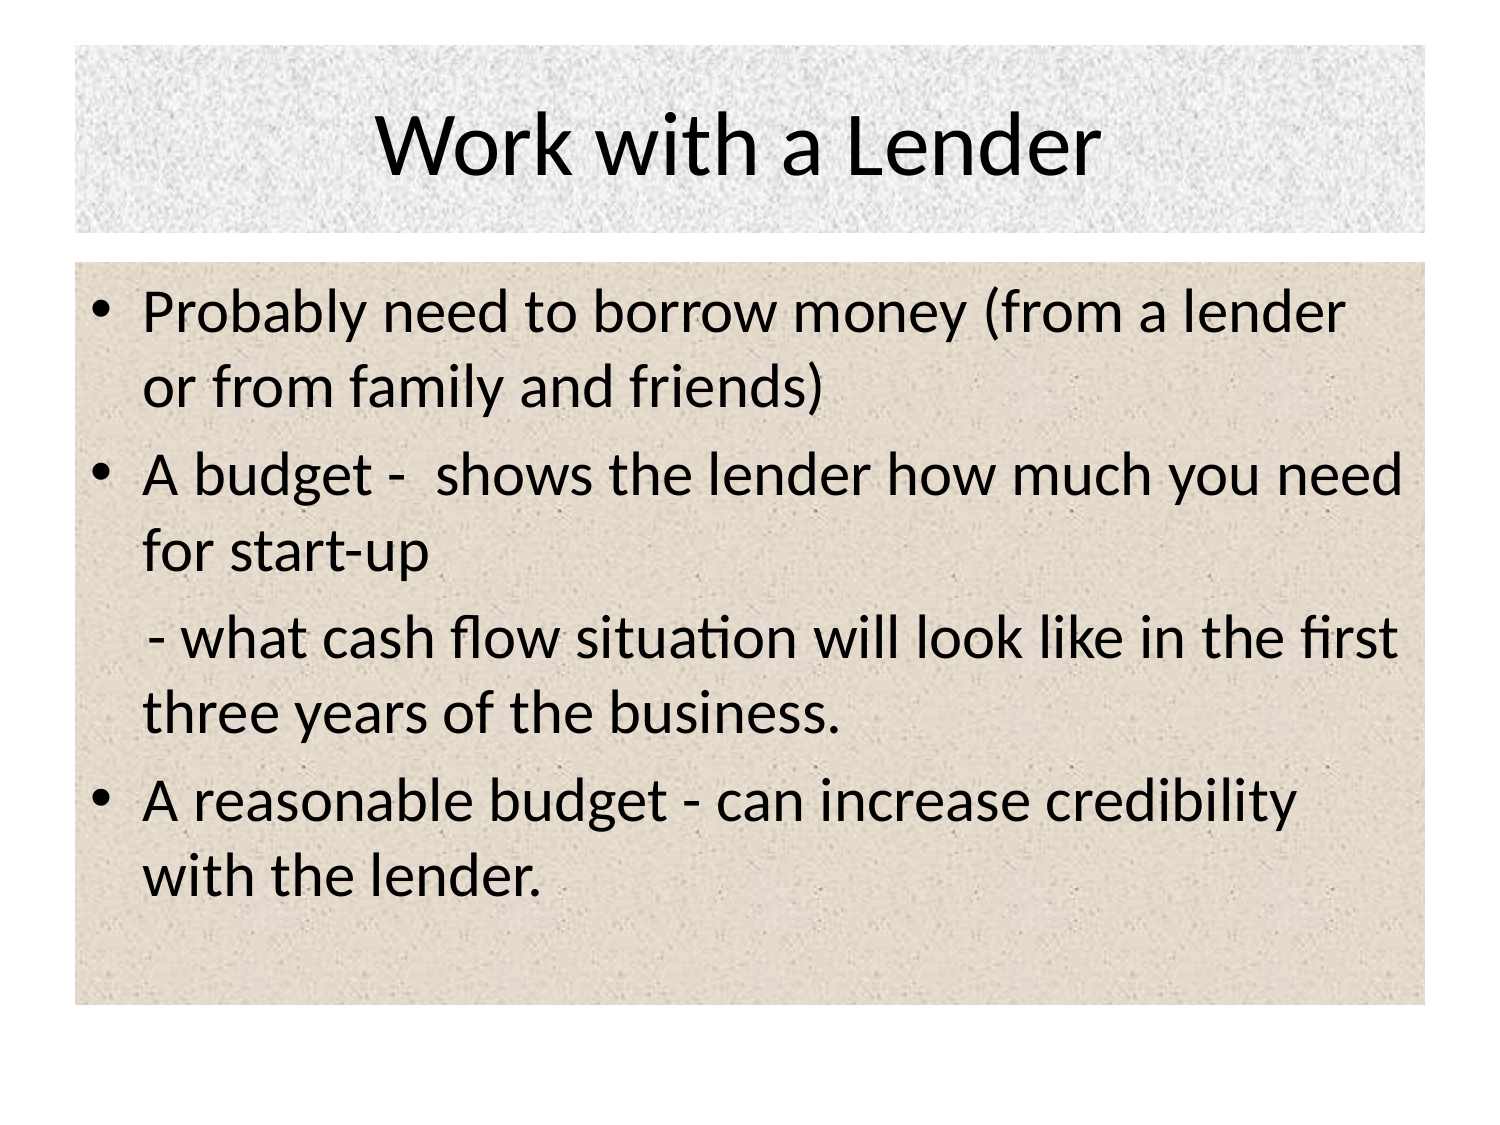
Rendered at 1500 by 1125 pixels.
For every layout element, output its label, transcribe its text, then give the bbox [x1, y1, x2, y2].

title Work with a Lender [75, 45, 1425, 233]
list Probably need to borrow money (from a lender or from family and friends) A budget - shows the lender how much you need for start-up - what cash flow situation will look like in the first three years of the business. A reasonable budget - can increase credibility with the lender. [75, 262, 1425, 1005]
